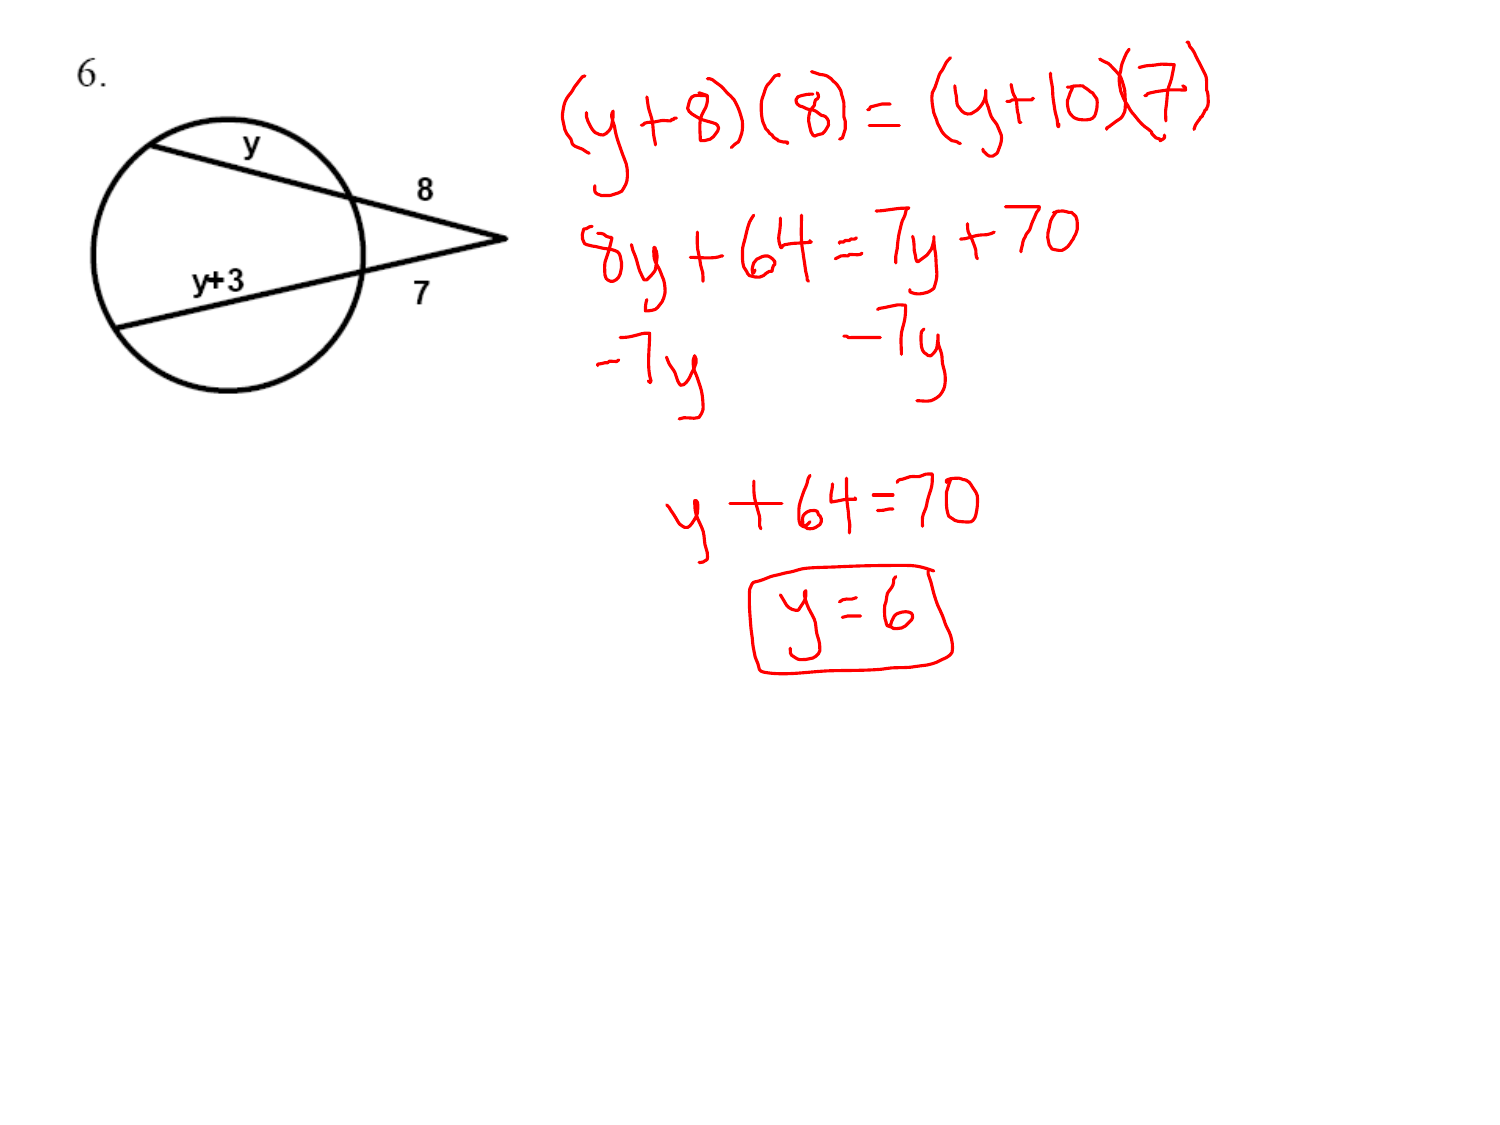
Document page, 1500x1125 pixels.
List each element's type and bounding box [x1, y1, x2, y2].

picture [37, 49, 521, 409]
